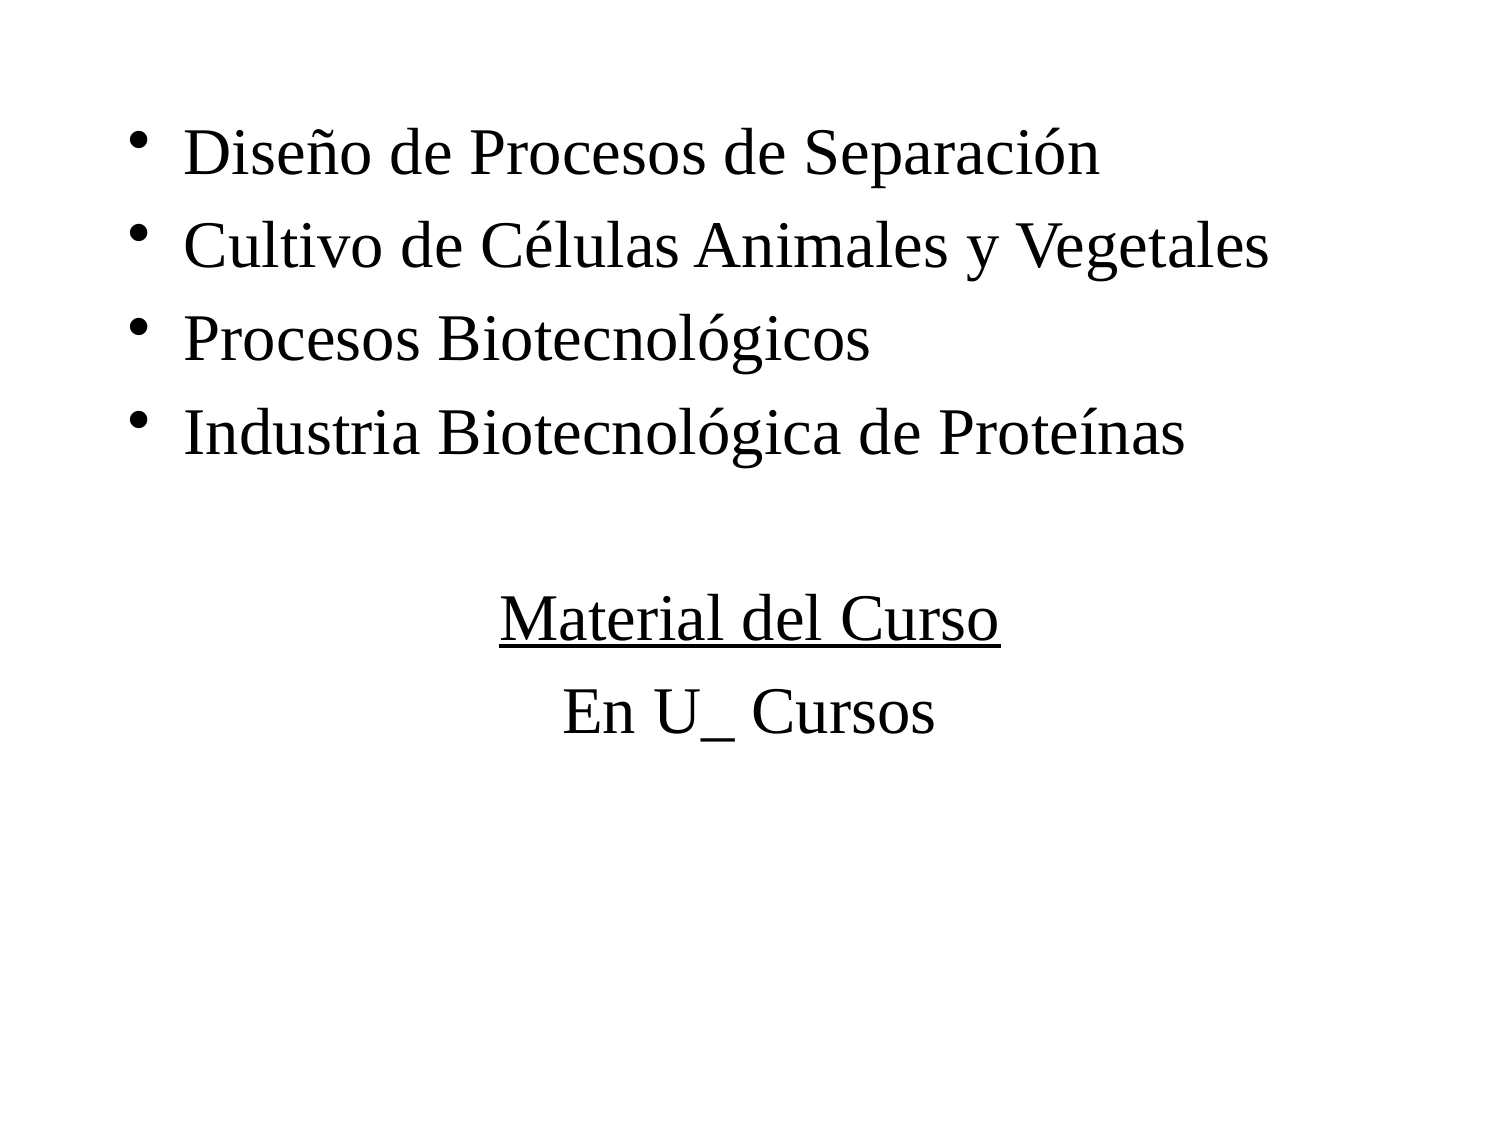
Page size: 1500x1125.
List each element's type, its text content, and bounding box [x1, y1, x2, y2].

list Diseño de Procesos de Separación Cultivo de Células Animales y Vegetales Procesos Biotecnológicos Industria Biotecnológica de Proteínas Material del Curso En U_ Cursos [112, 99, 1388, 851]
